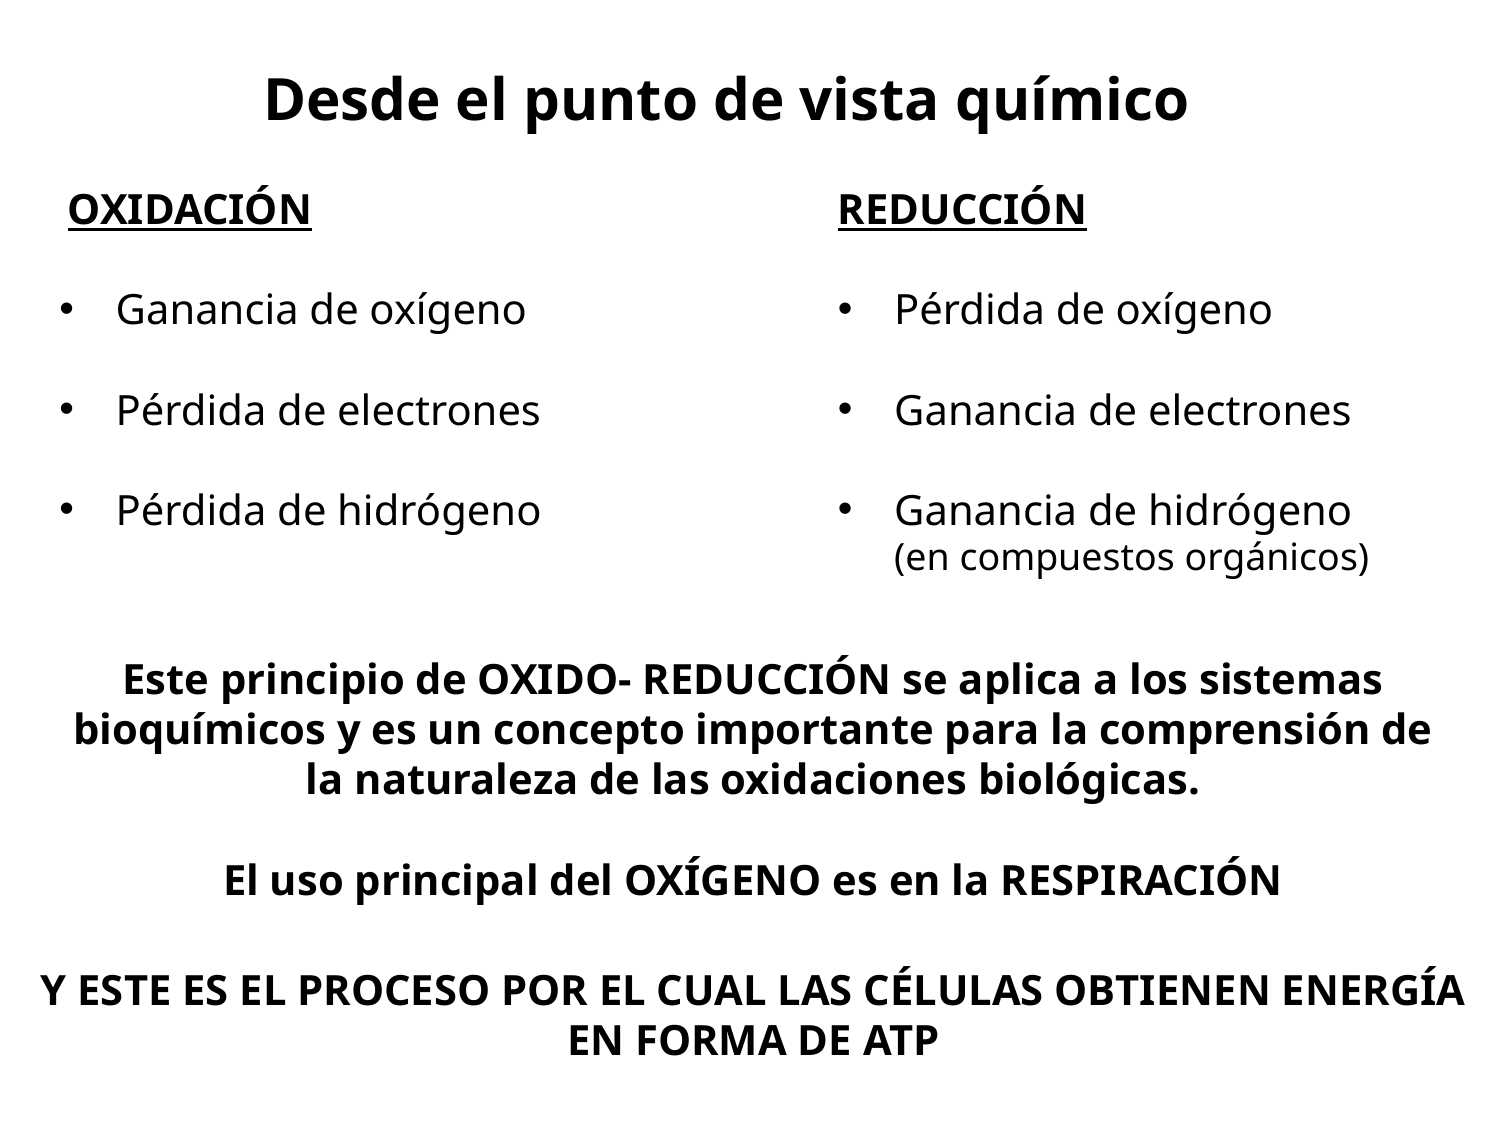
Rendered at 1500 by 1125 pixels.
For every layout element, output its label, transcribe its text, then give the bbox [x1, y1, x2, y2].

text_box Este principio de OXIDO- REDUCCIÓN se aplica a los sistemas bioquímicos y es un concepto importante para la comprensión de la naturaleza de las oxidaciones biológicas. [44, 645, 1462, 811]
text_box REDUCCIÓN Pérdida de oxígeno Ganancia de electrones Ganancia de hidrógeno (en compuestos orgánicos) [823, 175, 1426, 586]
text_box Desde el punto de vista químico [29, 54, 1424, 140]
text_box El uso principal del OXÍGENO es en la RESPIRACIÓN Y ESTE ES EL PROCESO POR EL CUAL LAS CÉLULAS OBTIENEN ENERGÍA EN FORMA DE ATP [4, 846, 1500, 1071]
text_box OXIDACIÓN Ganancia de oxígeno Pérdida de electrones Pérdida de hidrógeno [44, 175, 636, 541]
